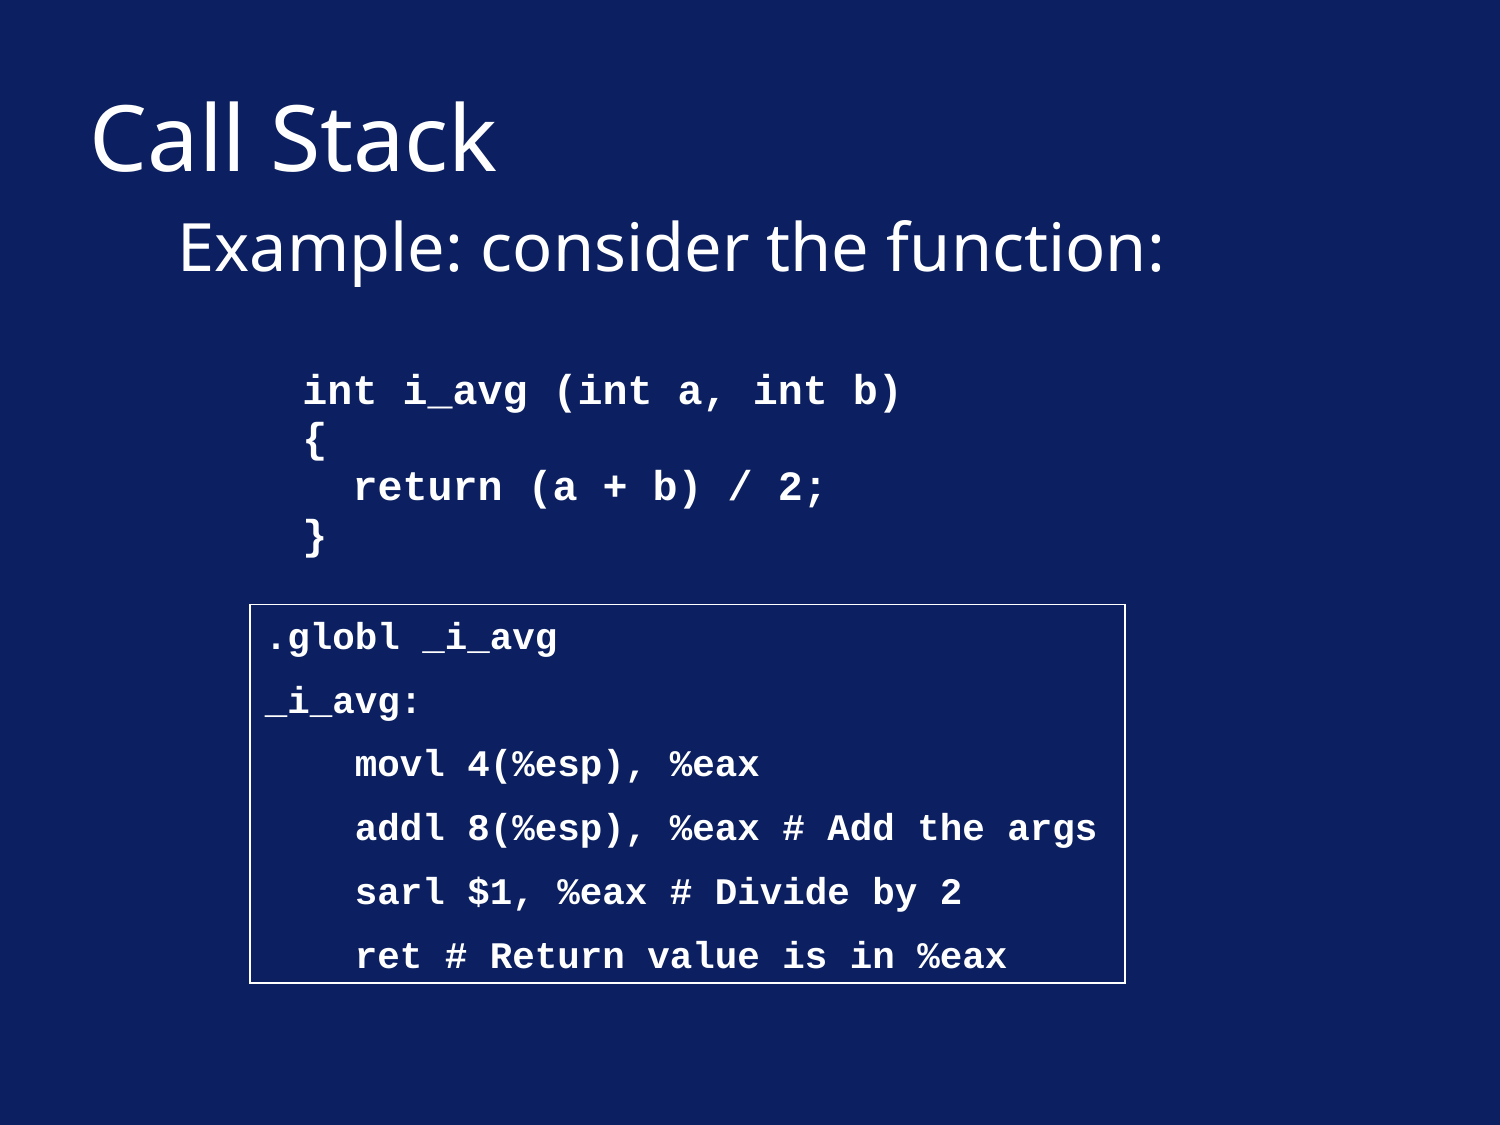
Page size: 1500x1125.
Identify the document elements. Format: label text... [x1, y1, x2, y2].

title Call Stack [74, 59, 1425, 210]
list Example: consider the function: int i_avg (int a, int b) { return (a + b) / 2; } [162, 212, 1275, 575]
text_box .globl _i_avg _i_avg: movl 4(%esp), %eax addl 8(%esp), %eax # Add the args sarl $1, %eax # Divide by 2 ret # Return value is in %eax [249, 604, 1125, 984]
